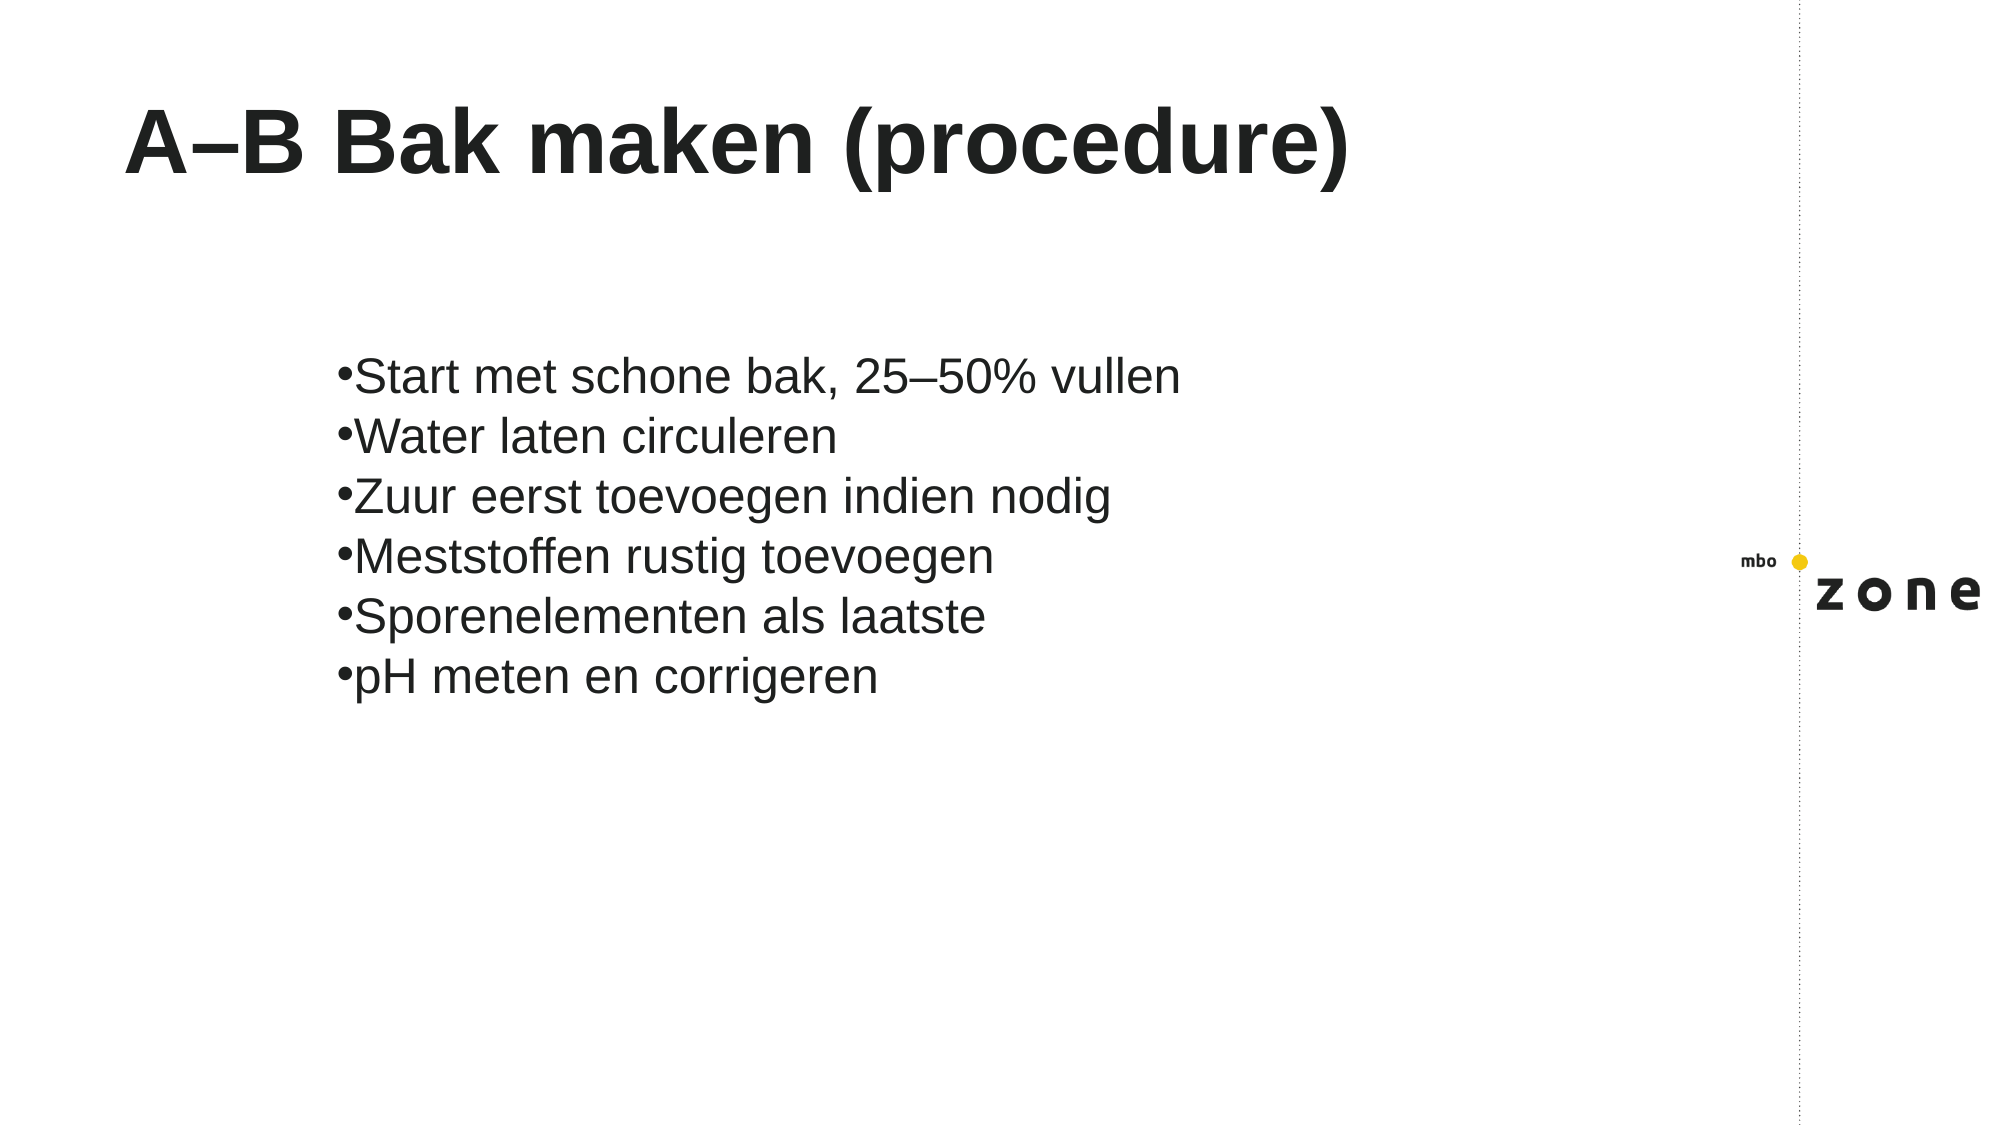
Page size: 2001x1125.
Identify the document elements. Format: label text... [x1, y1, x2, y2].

list Start met schone bak, 25–50% vullen Water laten circuleren Zuur eerst toevoegen indien nodig Meststoffen rustig toevoegen Sporenelementen als laatste pH meten en corrigeren [336, 283, 1607, 998]
picture [1596, 0, 2001, 1125]
title A–B Bak maken (procedure) [124, 94, 1607, 272]
